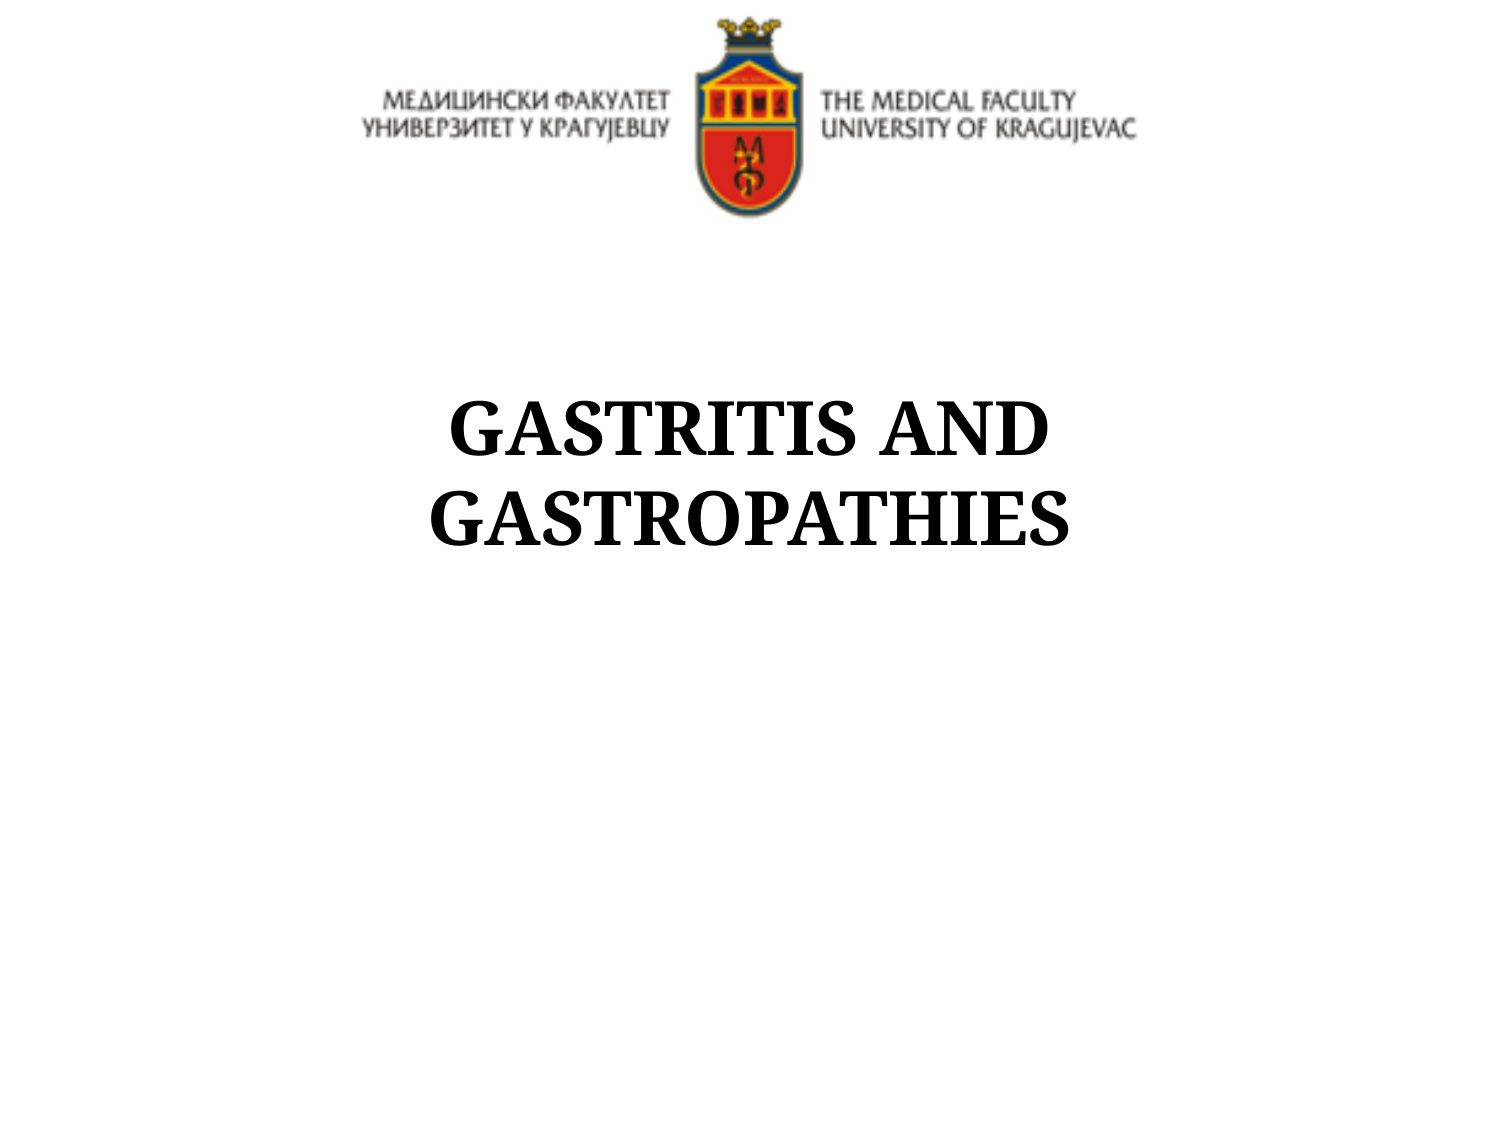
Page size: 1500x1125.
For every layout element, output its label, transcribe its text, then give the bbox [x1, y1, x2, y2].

picture [210, 12, 1351, 251]
title GASTRITIS AND GASTROPATHIES [112, 349, 1388, 591]
